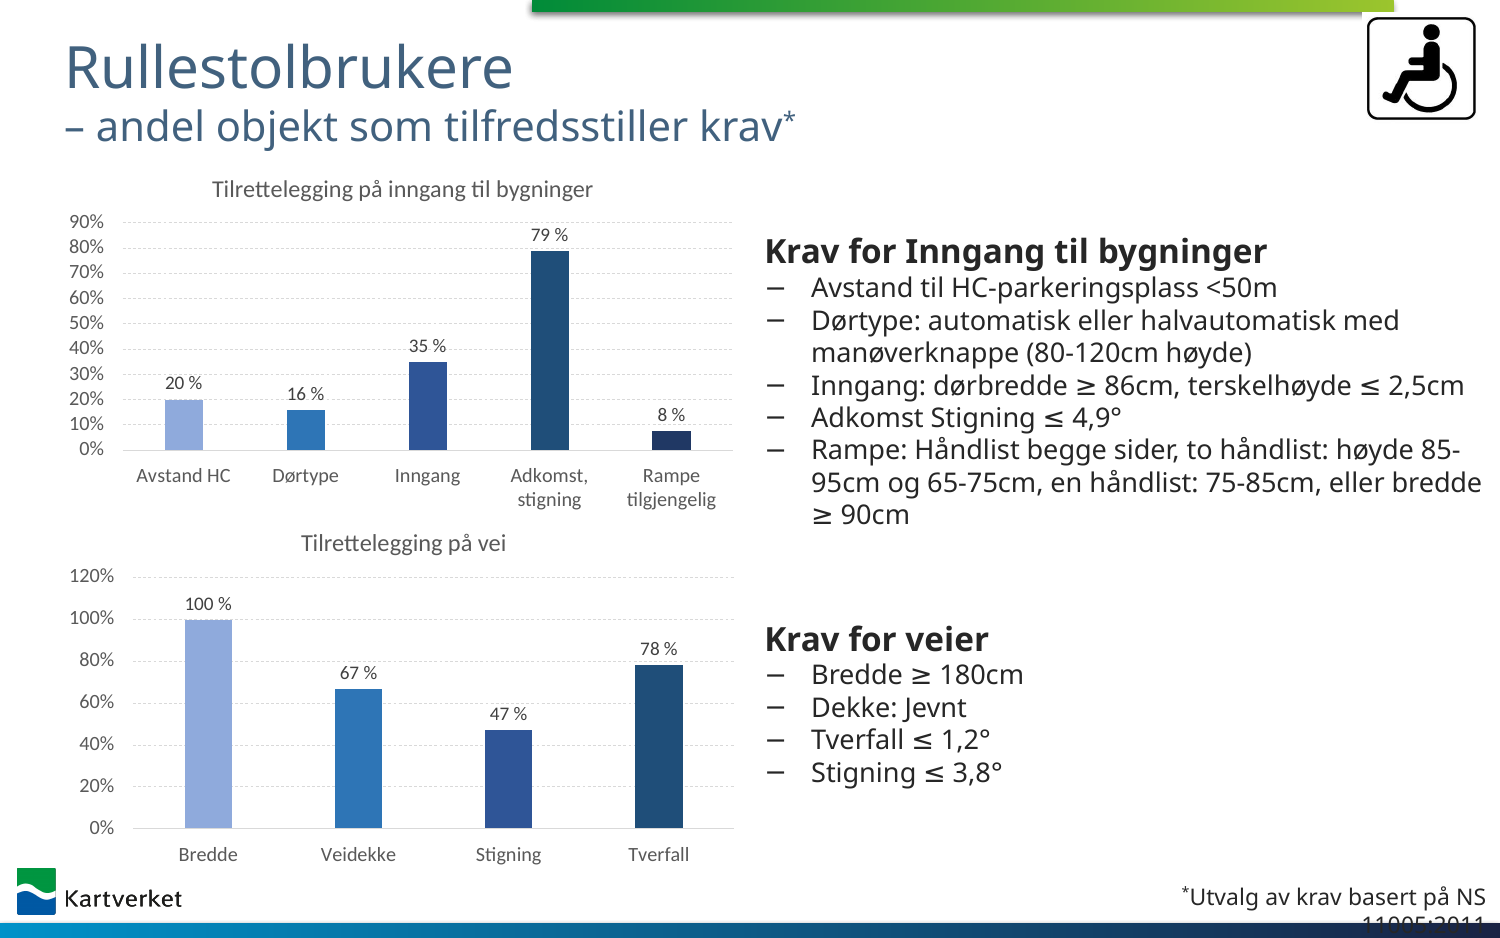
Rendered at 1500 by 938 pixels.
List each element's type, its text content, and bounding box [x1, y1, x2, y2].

text_box Krav for veier Bredde ≥ 180cm Dekke: Jevnt Tverfall ≤ 1,2° Stigning ≤ 3,8° [749, 610, 1500, 795]
text_box Krav for Inngang til bygninger Avstand til HC-parkeringsplass <50m Dørtype: automatisk eller halvautomatisk med manøverknappe (80-120cm høyde) Inngang: dørbredde ≥ 86cm, terskelhøyde ≤ 2,5cm Adkomst Stigning ≤ 4,9° Rampe: Håndlist begge sider, to håndlist: høyde 85-95cm og 65-75cm, en håndlist: 75-85cm, eller bredde ≥ 90cm [749, 223, 1500, 538]
text_box Rullestolbrukere – andel objekt som tilfredsstiller krav* [49, 25, 1431, 158]
picture [62, 166, 744, 519]
picture [1362, 12, 1481, 126]
text_box *Utvalg av krav basert på NS 11005:2011 [1068, 873, 1500, 938]
picture [62, 520, 746, 874]
